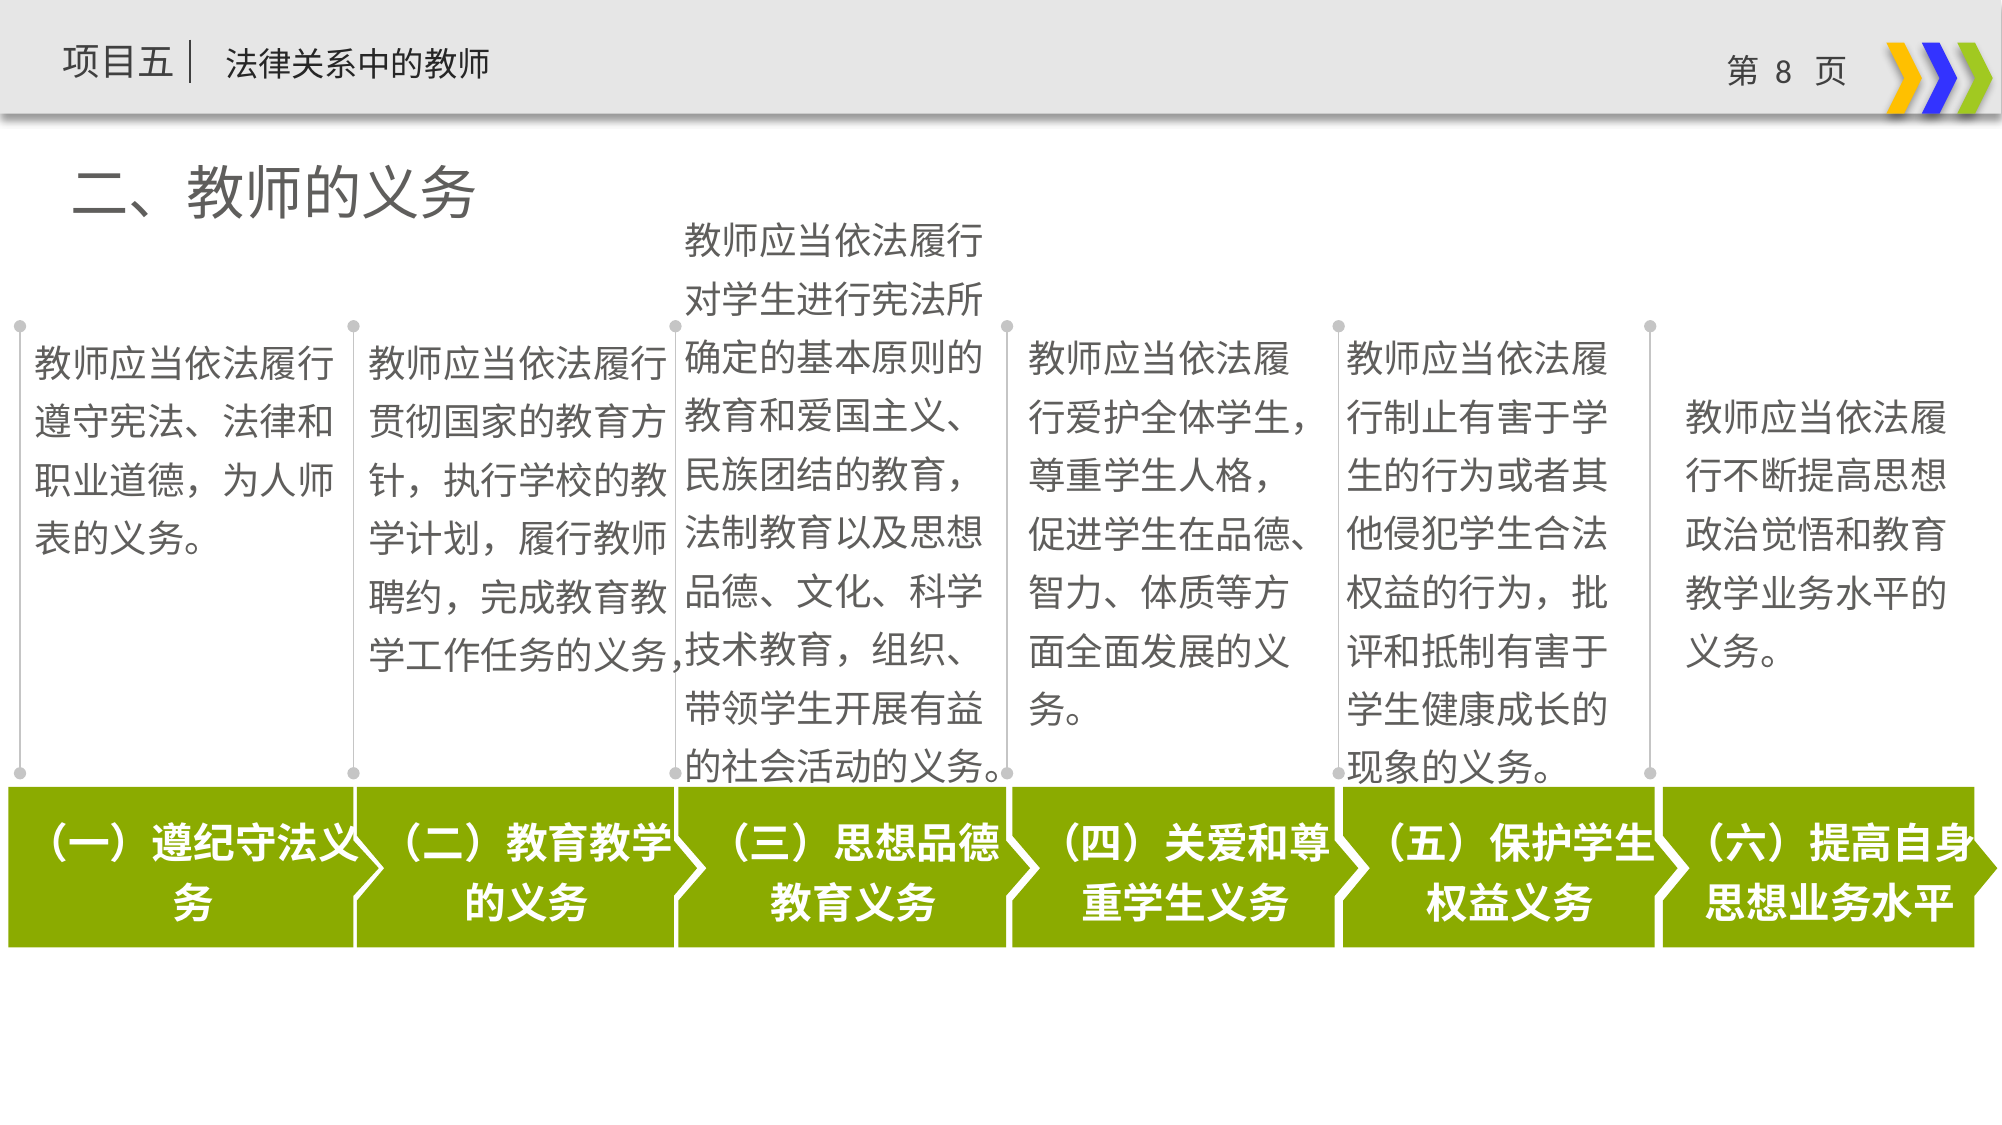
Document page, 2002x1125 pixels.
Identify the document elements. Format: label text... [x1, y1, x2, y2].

text_box （三）思想品德教育义务 [676, 784, 1032, 950]
text_box 教师应当依法履行不断提高思想政治觉悟和教育教学业务水平的义务。 [1670, 373, 1993, 681]
text_box 教师应当依法履行制止有害于学生的行为或者其他侵犯学生合法权益的行为，批评和抵制有害于学生健康成长的现象的义务。 [1331, 314, 1655, 797]
text_box 二、教师的义务 [55, 149, 947, 234]
text_box （五）保护学生权益义务 [1340, 784, 1680, 950]
text_box 教师应当依法履行贯彻国家的教育方针，执行学校的教学计划，履行教师聘约，完成教育教学工作任务的义务， [353, 318, 700, 685]
text_box （四）关爱和尊重学生义务 [1010, 784, 1360, 950]
text_box 教师应当依法履行遵守宪法、法律和职业道德，为人师表的义务。 [20, 318, 353, 568]
text_box （二）教育教学的义务 [355, 784, 699, 950]
text_box （六）提高自身思想业务水平 [1660, 784, 1999, 950]
text_box 教师应当依法履行爱护全体学生，尊重学生人格，促进学生在品德、智力、体质等方面全面发展的义务。 [1013, 314, 1331, 739]
text_box （一）遵纪守法义务 [6, 784, 381, 950]
text_box 教师应当依法履行对学生进行宪法所确定的基本原则的教育和爱国主义、民族团结的教育，法制教育以及思想品德、文化、科学技术教育，组织、带领学生开展有益的社会活动的义务。 [669, 196, 1028, 796]
